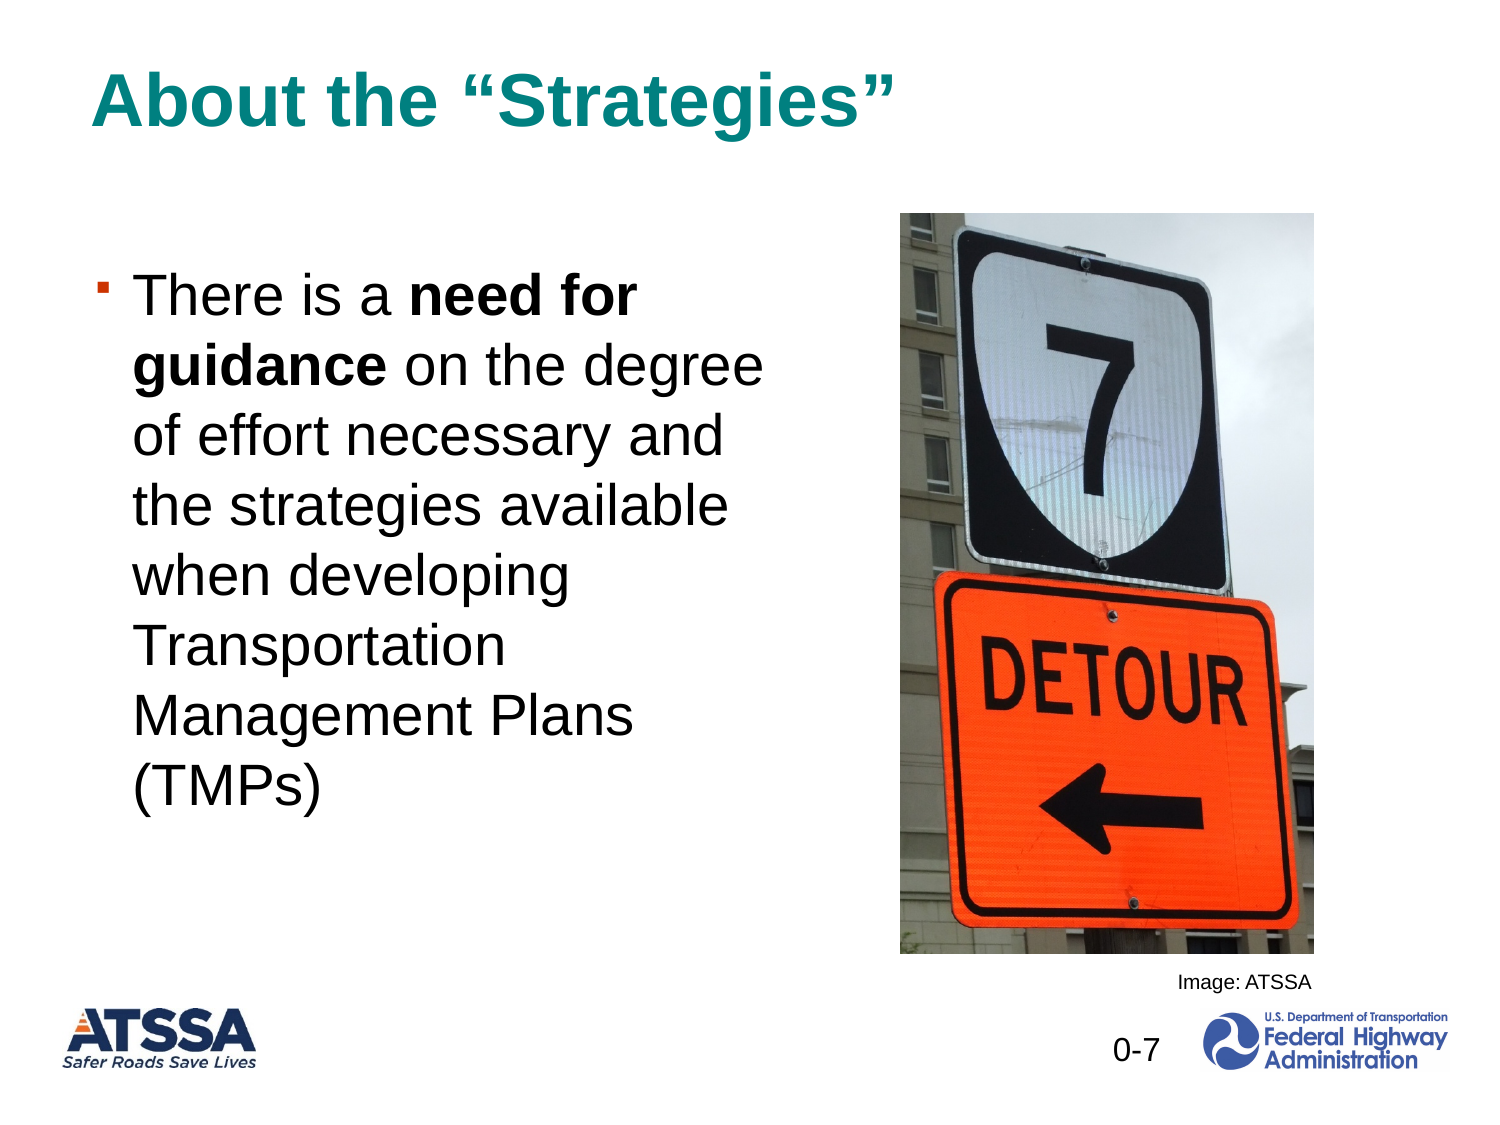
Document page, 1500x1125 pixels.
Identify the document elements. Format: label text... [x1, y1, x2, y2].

list There is a need for guidance on the degree of effort necessary and the strategies available when developing Transportation Management Plans (TMPs) [79, 249, 818, 1001]
picture [899, 213, 1315, 954]
title About the “Strategies” [75, 0, 1500, 193]
picture [1200, 1008, 1450, 1072]
text_box Image: ATSSA [1162, 961, 1363, 1002]
picture [62, 1008, 256, 1068]
